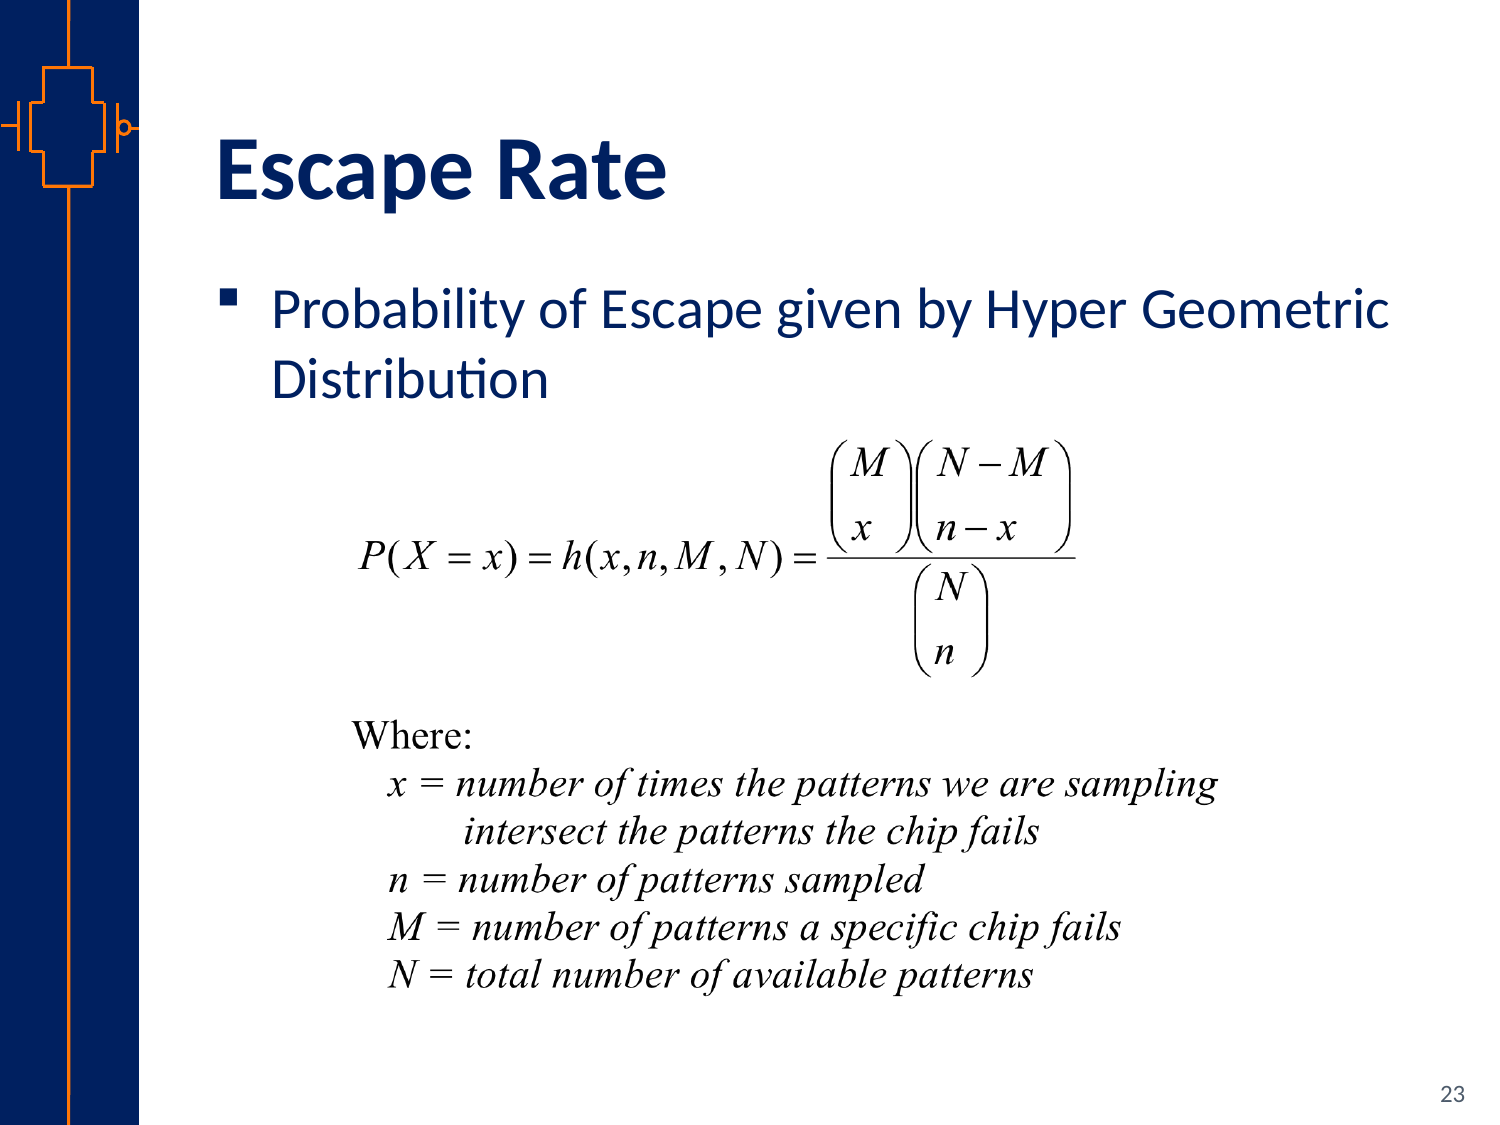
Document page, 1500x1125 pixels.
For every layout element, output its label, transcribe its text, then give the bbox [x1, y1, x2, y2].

list Probability of Escape given by Hyper Geometric Distribution [200, 262, 1425, 988]
slide_number 23 [1425, 1062, 1488, 1123]
picture [314, 421, 1248, 1020]
title Escape Rate [200, 37, 1388, 225]
